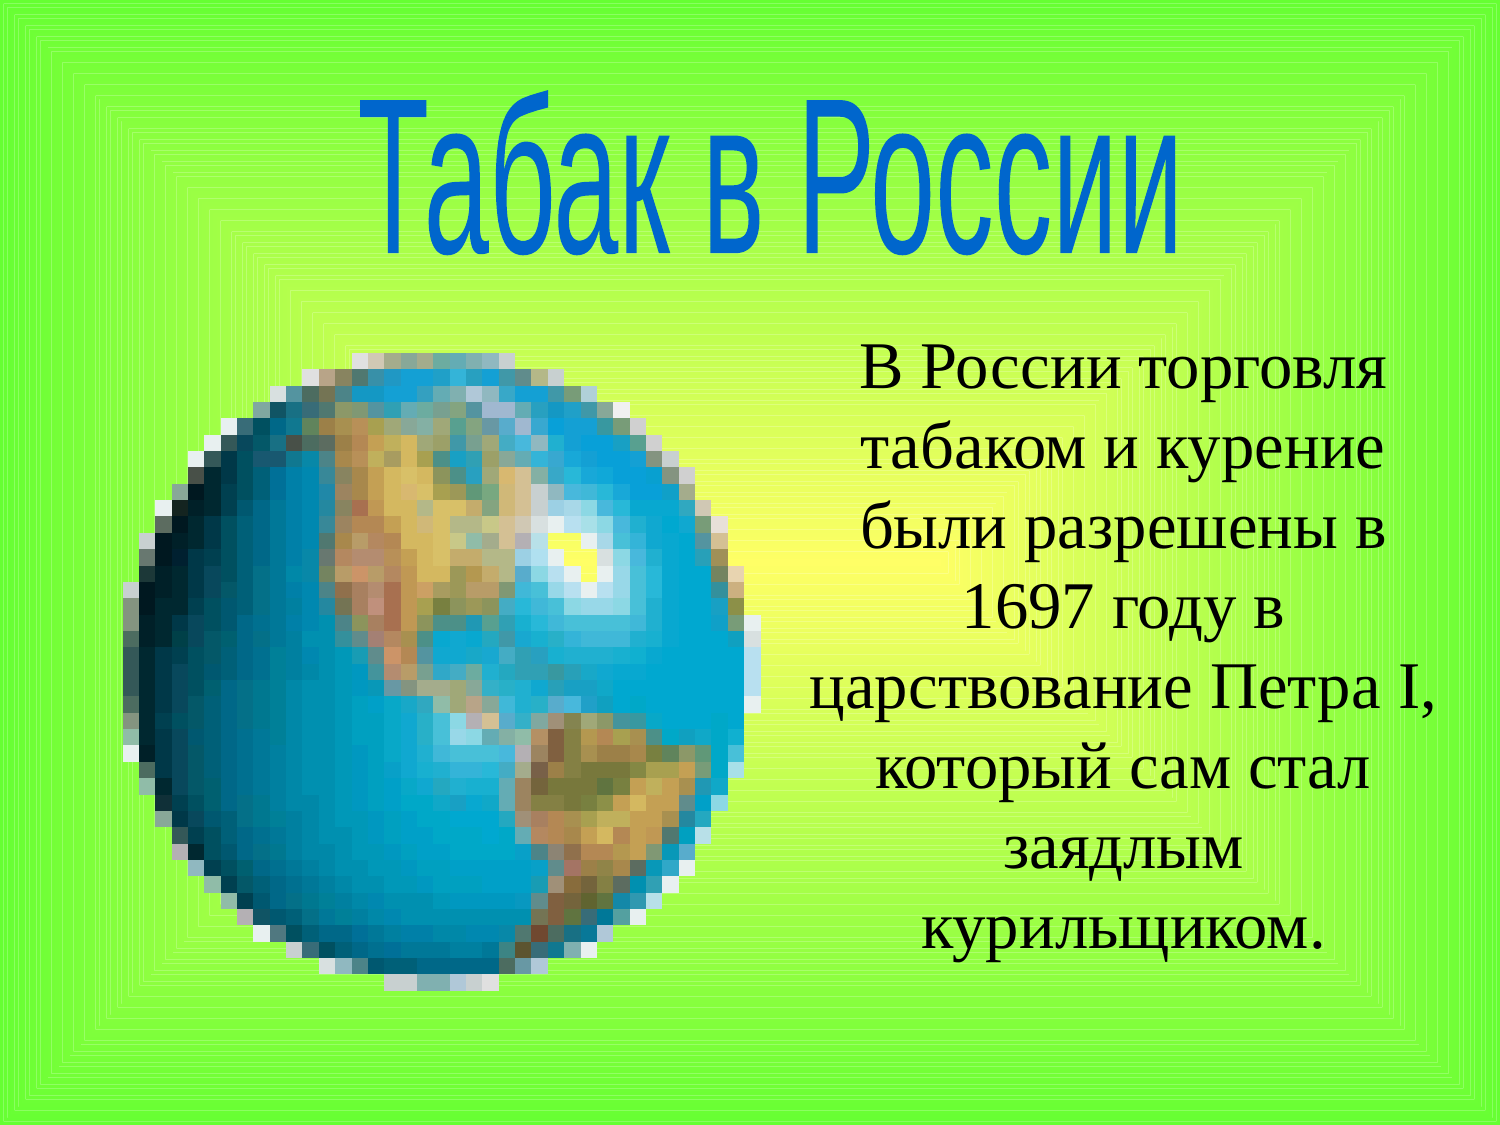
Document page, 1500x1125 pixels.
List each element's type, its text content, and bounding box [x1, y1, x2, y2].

picture [123, 337, 761, 1024]
list В России торговля табаком и курение были разрешены в 1697 году в царствование Петра I, который сам стал заядлым курильщиком. [738, 314, 1453, 988]
